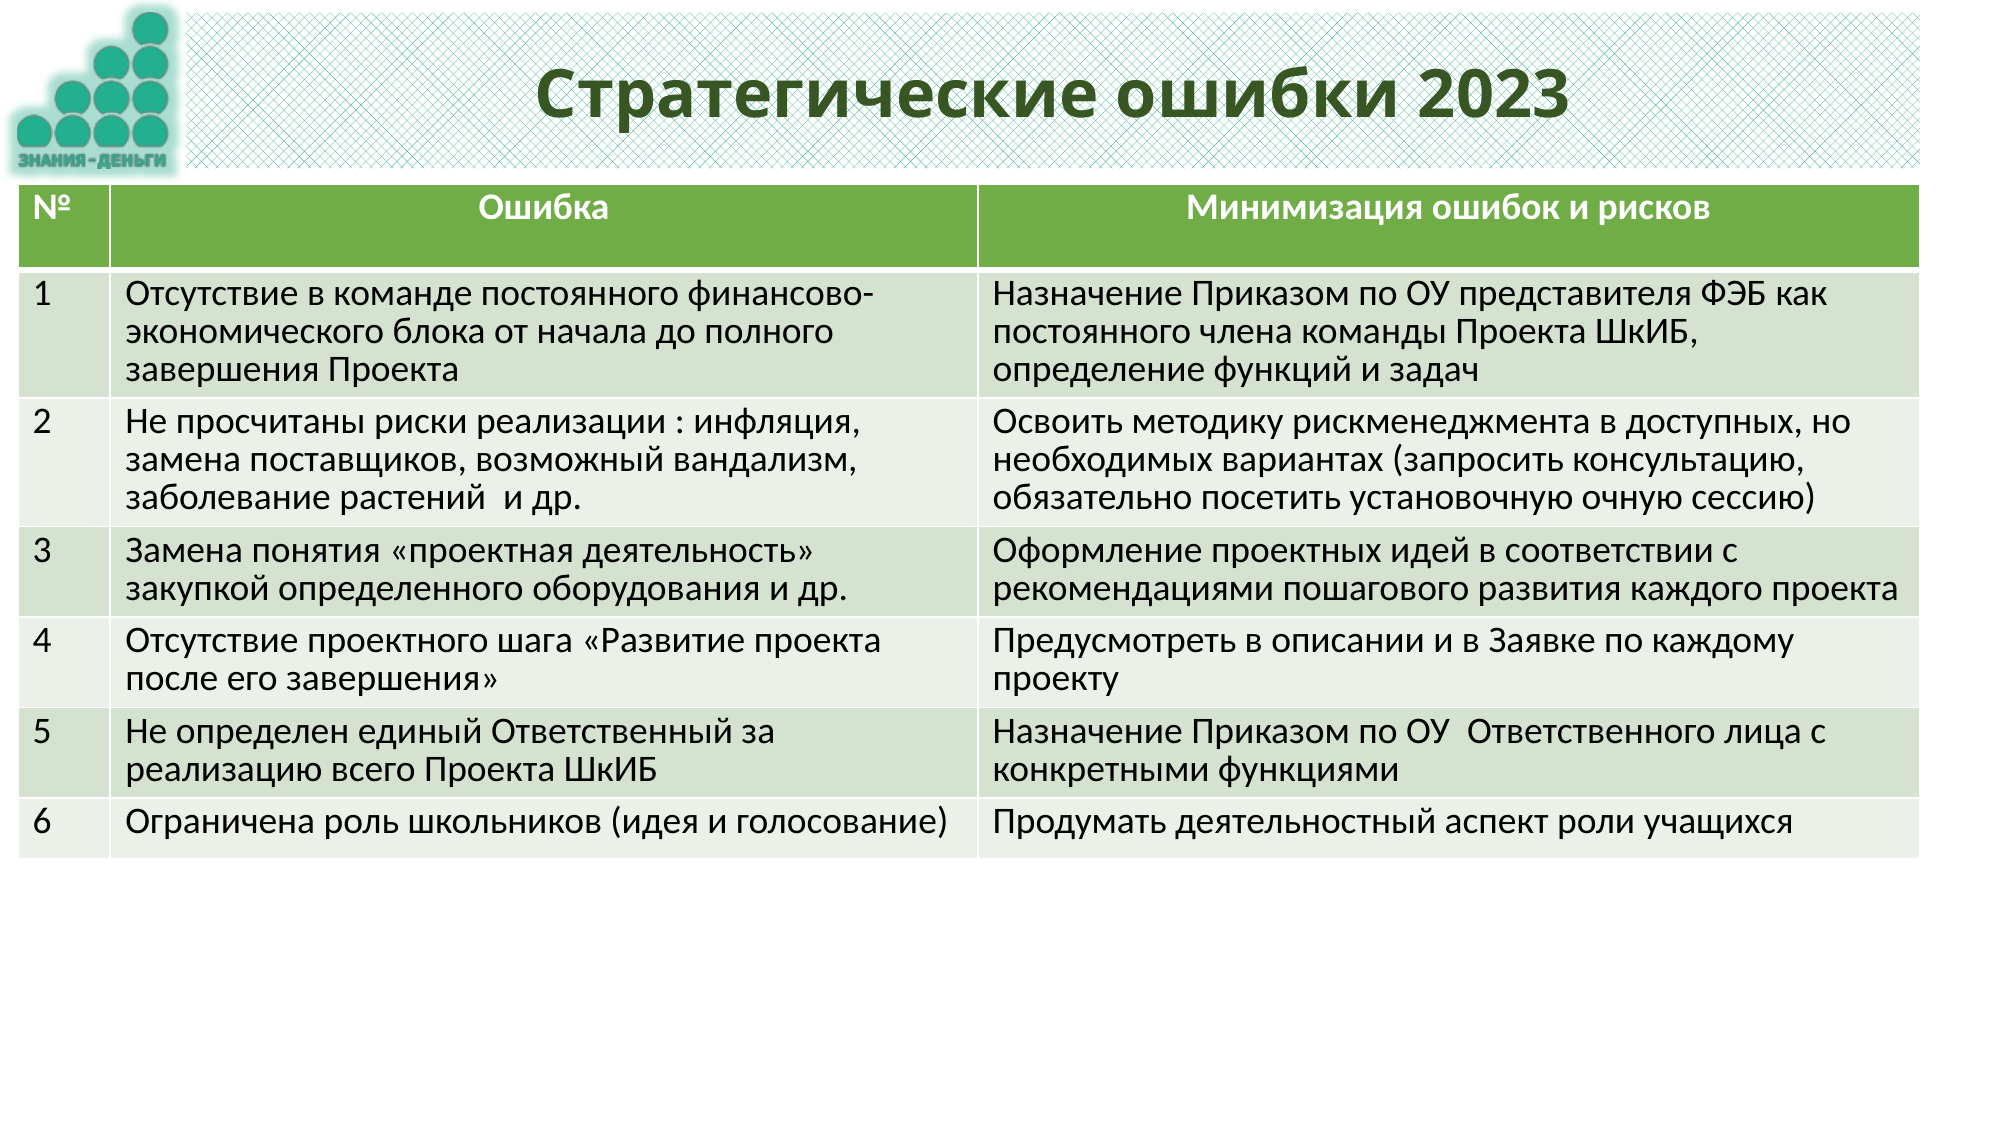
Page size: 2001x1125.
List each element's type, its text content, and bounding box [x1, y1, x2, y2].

table_cell Не просчитаны риски реализации : инфляция, замена поставщиков, возможный вандализм, заболевание растений и др. [111, 399, 977, 526]
table_header № [19, 185, 109, 267]
table_cell Освоить методику рискменеджмента в доступных, но необходимых вариантах (запросить консультацию, обязательно посетить установочную очную сессию) [979, 399, 1919, 526]
table_cell Не определен единый Ответственный за реализацию всего Проекта ШкИБ [111, 708, 977, 797]
table_cell 2 [19, 399, 109, 526]
table_header Ошибка [111, 185, 977, 267]
table_cell Замена понятия «проектная деятельность» закупкой определенного оборудования и др. [111, 527, 977, 616]
table_cell Продумать деятельностный аспект роли учащихся [979, 799, 1919, 858]
table_header Минимизация ошибок и рисков [979, 185, 1919, 267]
table_cell 4 [19, 618, 109, 707]
table_cell Отсутствие в команде постоянного финансово-экономического блока от начала до полного завершения Проекта [111, 273, 977, 397]
text_box Стратегические ошибки 2023 [186, 12, 1920, 169]
table_cell Назначение Приказом по ОУ Ответственного лица с конкретными функциями [979, 708, 1919, 797]
table_cell 3 [19, 527, 109, 616]
table_cell Оформление проектных идей в соответствии с рекомендациями пошагового развития каждого проекта [979, 527, 1919, 616]
table_cell Ограничена роль школьников (идея и голосование) [111, 799, 977, 858]
picture [17, 12, 170, 169]
table_cell Отсутствие проектного шага «Развитие проекта после его завершения» [111, 618, 977, 707]
table_cell 6 [19, 799, 109, 858]
table_cell 1 [19, 273, 109, 397]
table_cell 5 [19, 708, 109, 797]
table_cell Предусмотреть в описании и в Заявке по каждому проекту [979, 618, 1919, 707]
table_cell Назначение Приказом по ОУ представителя ФЭБ как постоянного члена команды Проекта ШкИБ, определение функций и задач [979, 273, 1919, 397]
